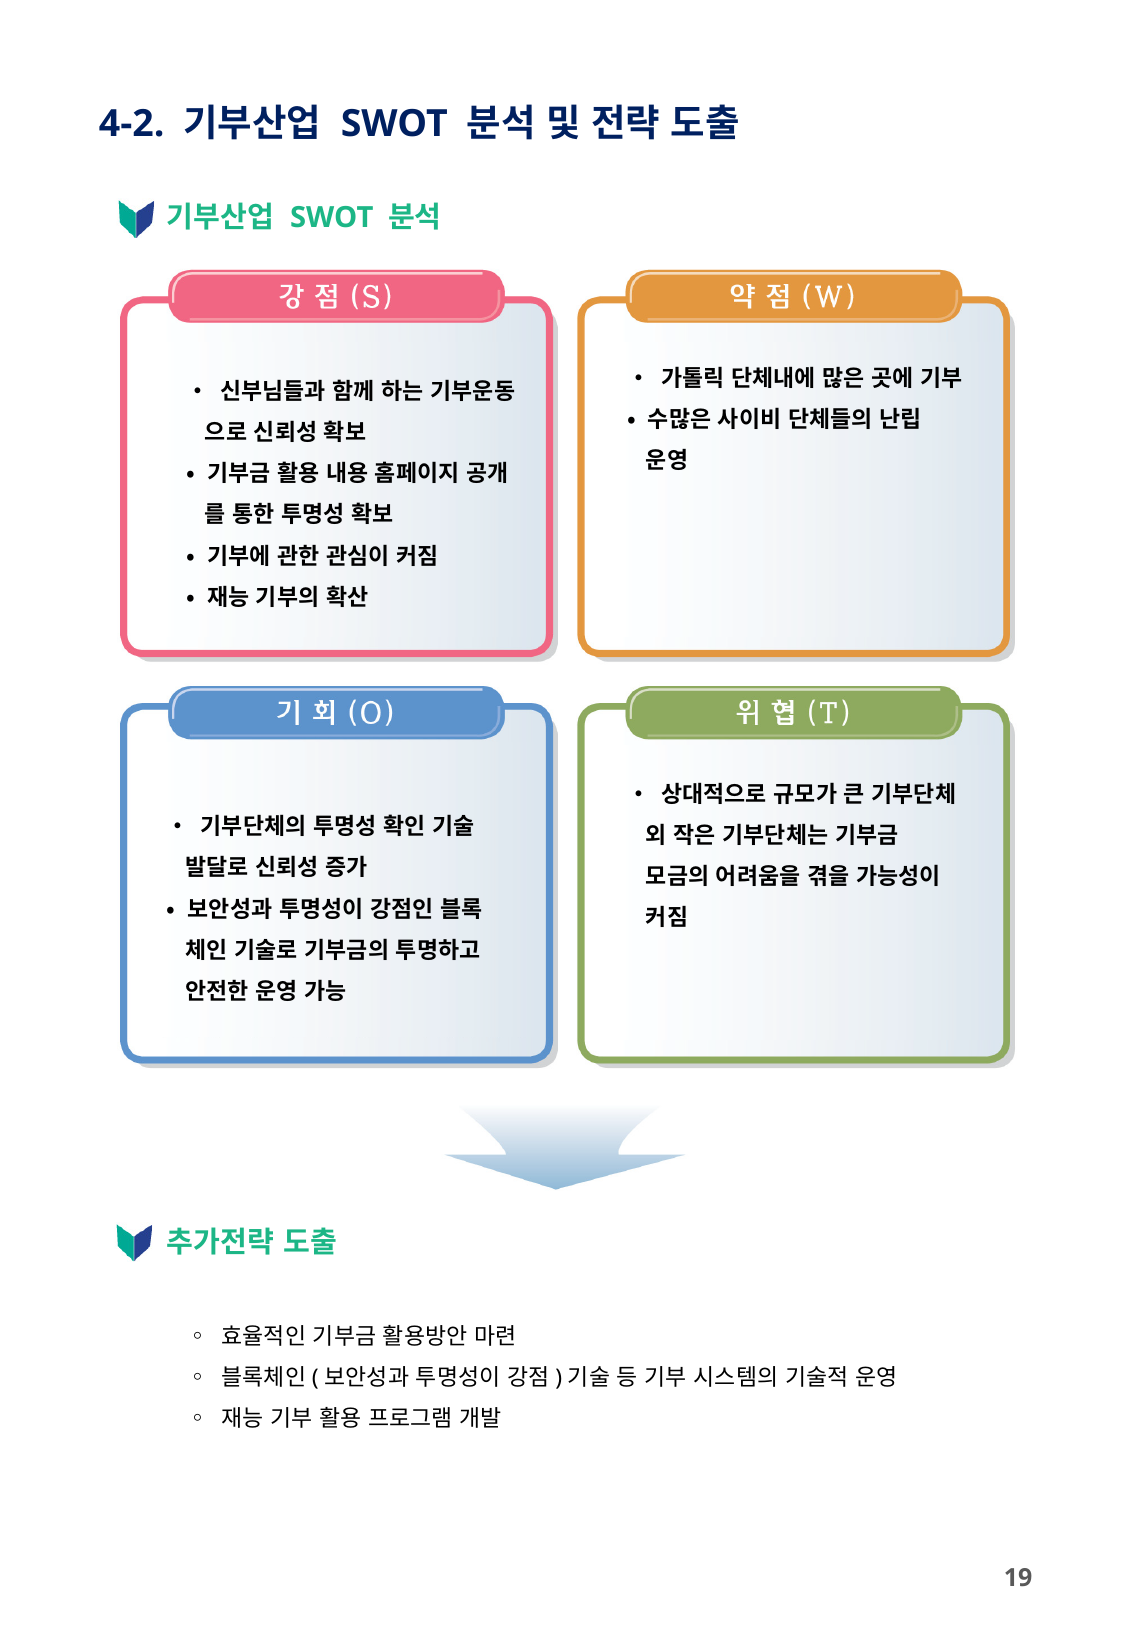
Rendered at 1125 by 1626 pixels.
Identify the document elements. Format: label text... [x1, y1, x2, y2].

text_box 추가전략 도출 [152, 1216, 1047, 1267]
text_box 19 [963, 1554, 1048, 1599]
picture [114, 1222, 153, 1262]
picture [116, 198, 155, 238]
picture [111, 260, 1019, 1198]
text_box 기부산업 SWOT 분석 [152, 190, 1047, 241]
text_box ◦ 효율적인 기부금 활용방안 마련 ◦ 블록체인(보안성과 투명성이 강점)기술 등 기부 시스템의 기술적 운영 ◦ 재능 기부 활용 프로그램 개발 [171, 1300, 1047, 1439]
text_box 4-2. 기부산업 SWOT 분석 및 전략 도출 [84, 91, 1047, 152]
